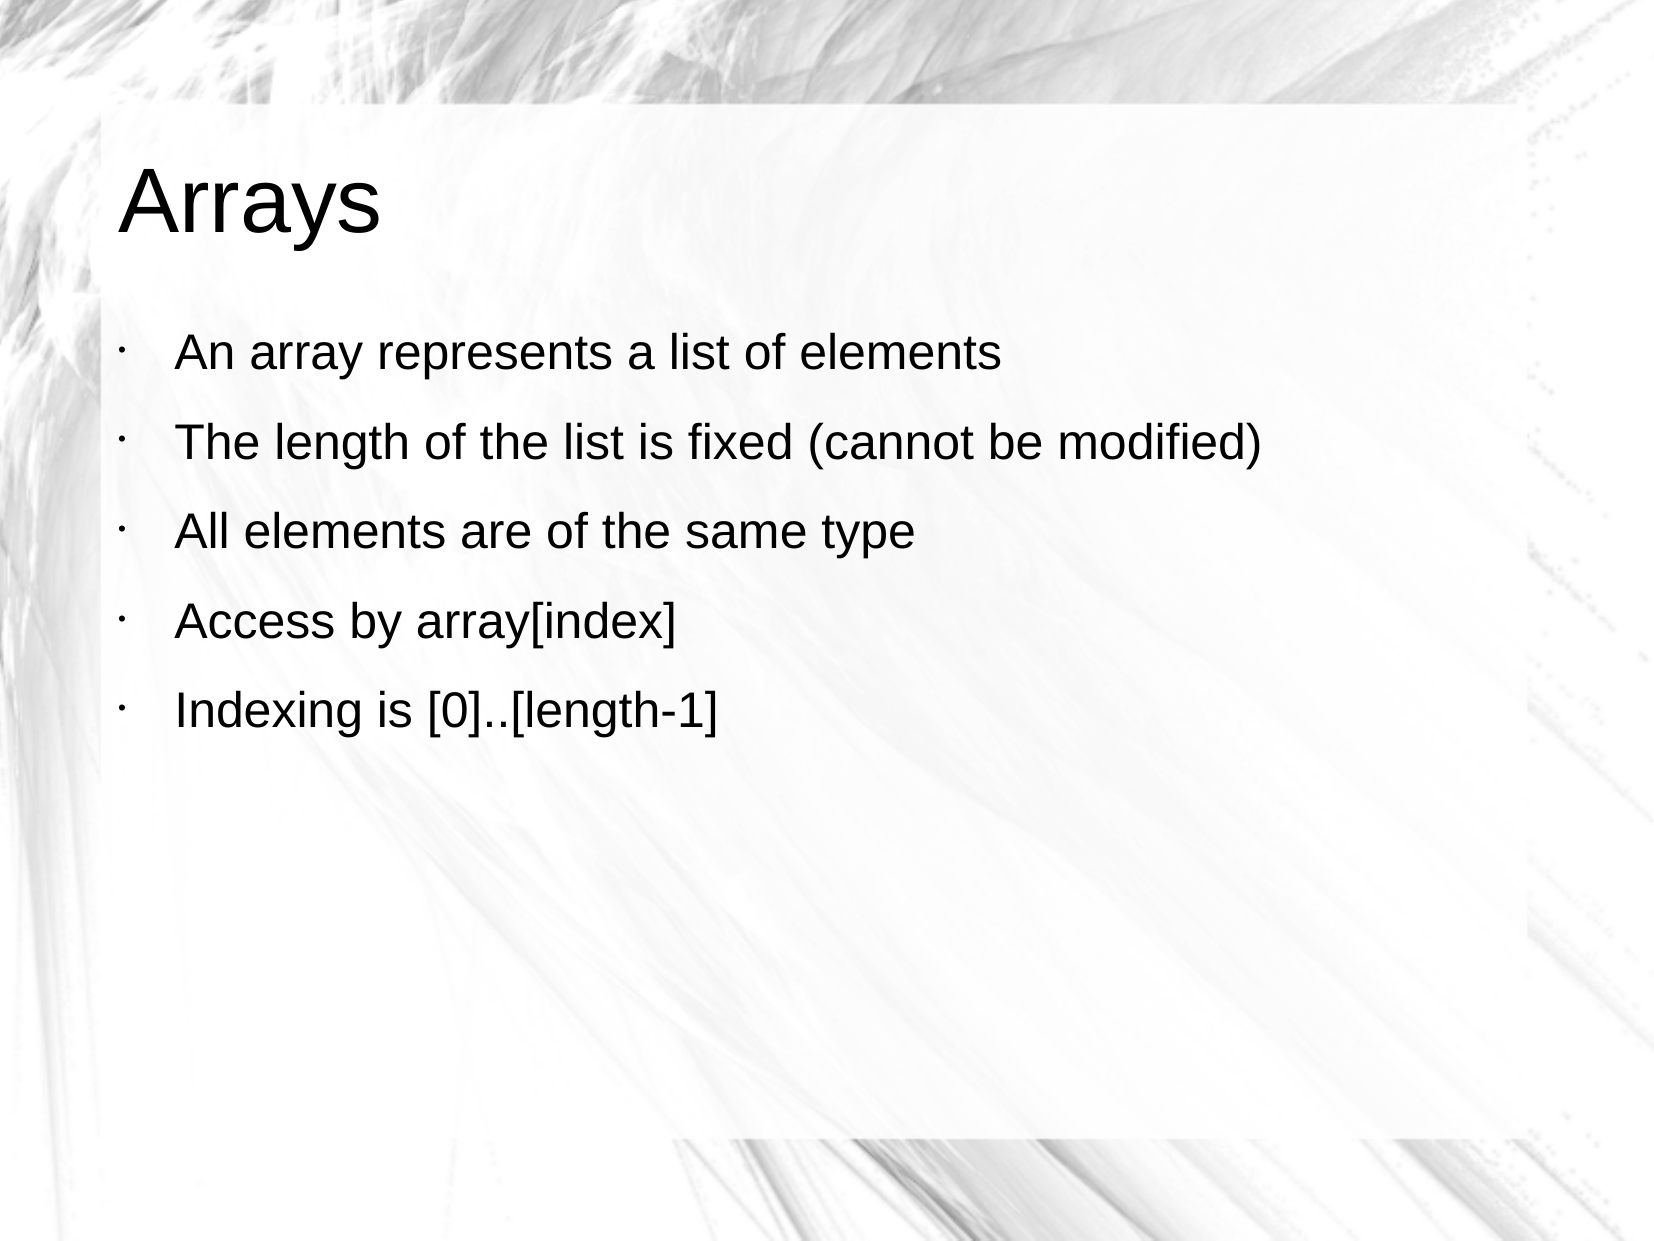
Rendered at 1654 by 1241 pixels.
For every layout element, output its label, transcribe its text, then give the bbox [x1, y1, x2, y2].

list An array represents a list of elements The length of the list is fixed (cannot be modified) All elements are of the same type Access by array[index] Indexing is [0]..[length-1] [118, 319, 1571, 1109]
picture [0, 0, 1654, 1241]
title Arrays [118, 93, 1506, 299]
